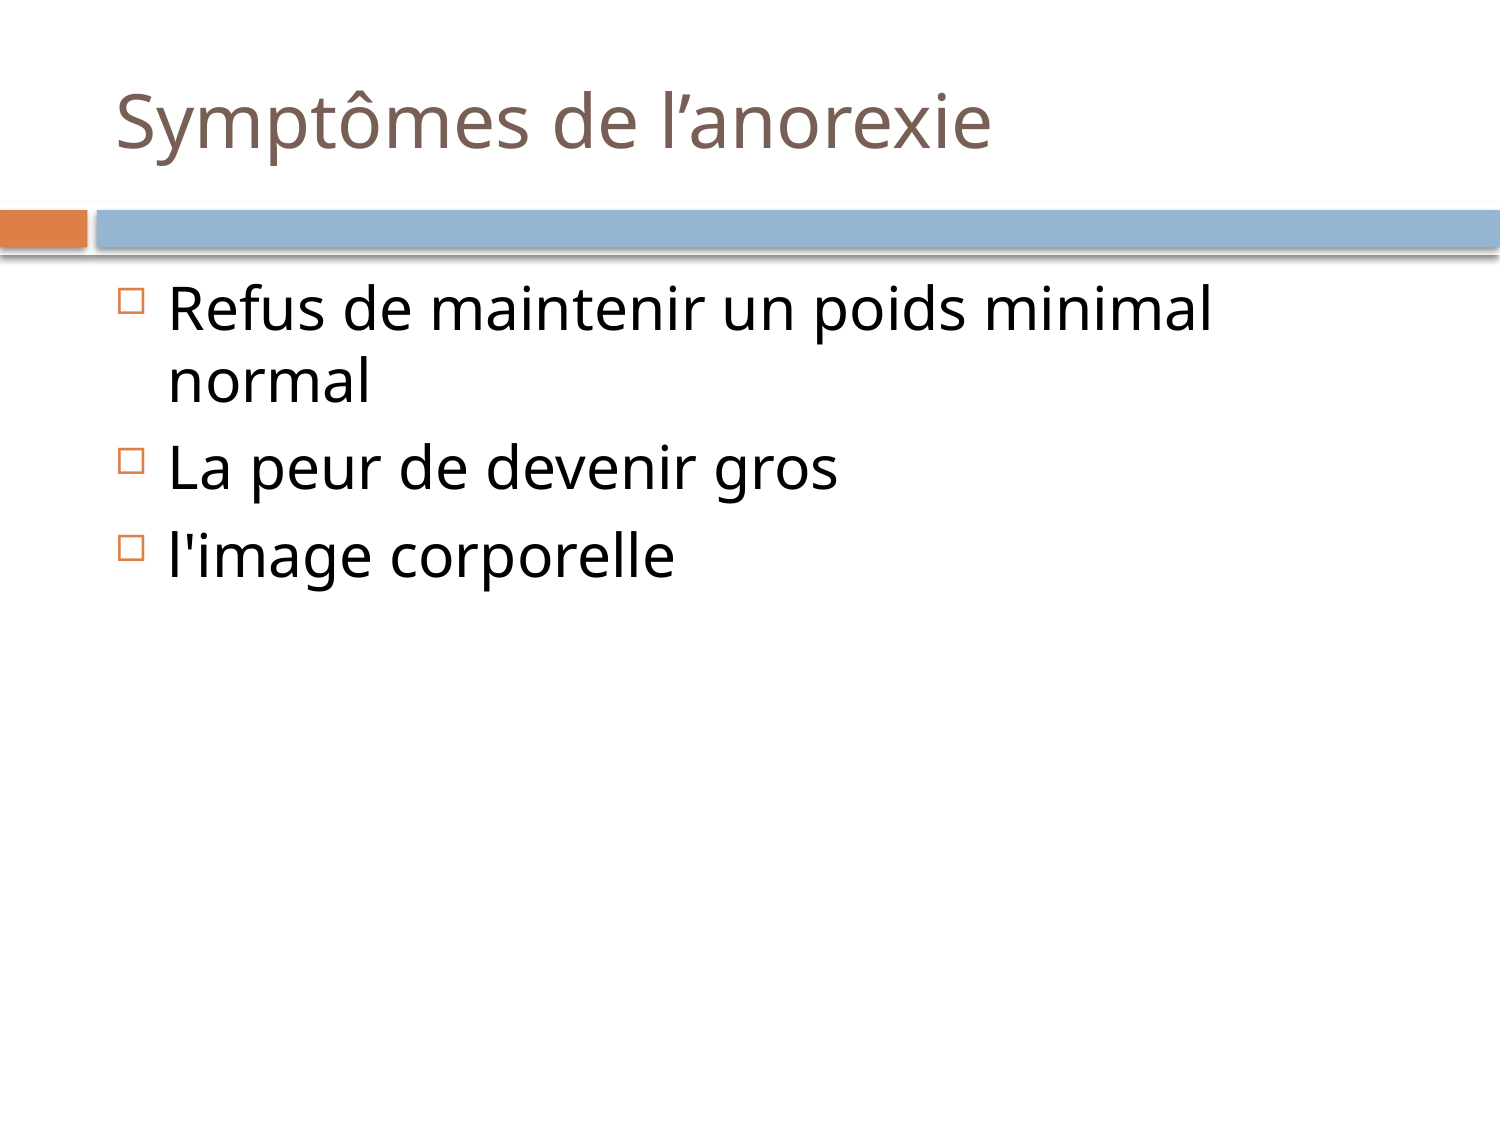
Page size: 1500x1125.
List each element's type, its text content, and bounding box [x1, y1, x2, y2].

list Refus de maintenir un poids minimal normal La peur de devenir gros l'image corporelle [100, 262, 1438, 1000]
title Symptômes de l’anorexie [100, 37, 1438, 200]
